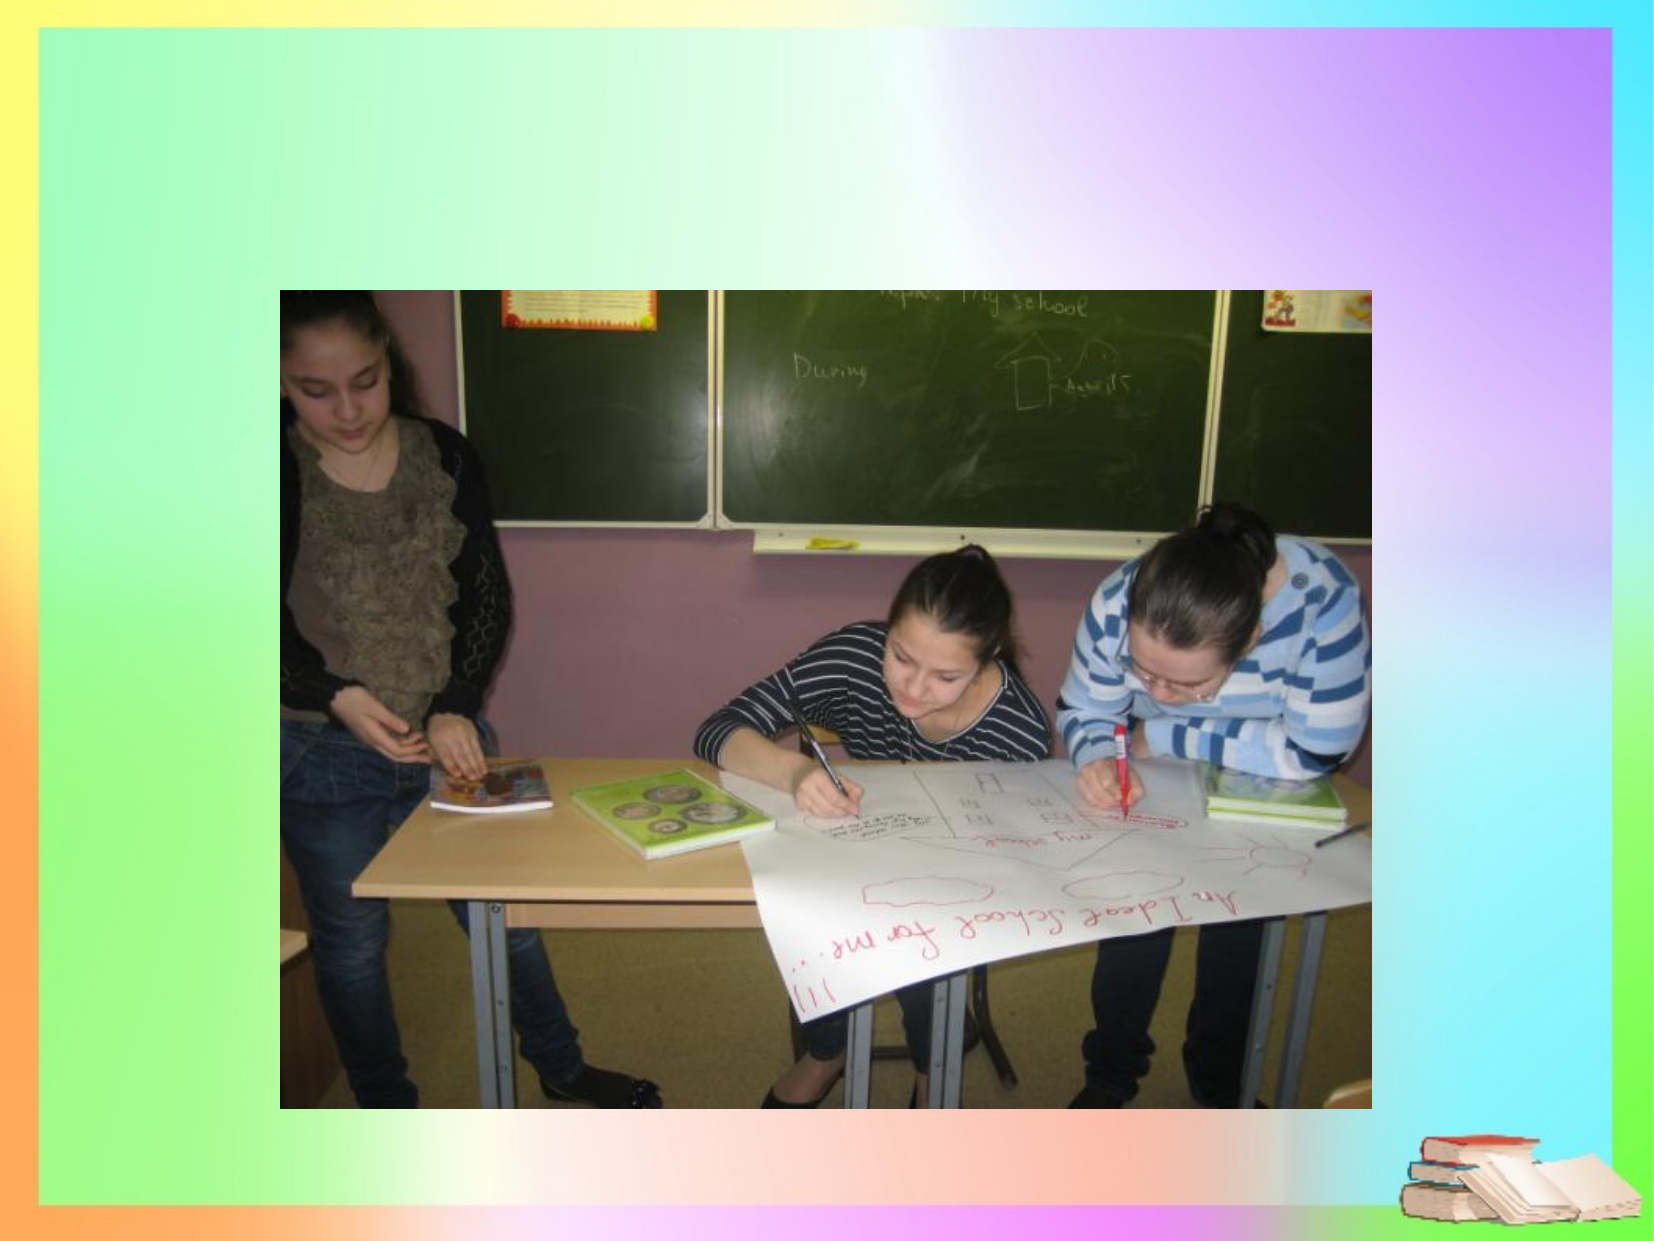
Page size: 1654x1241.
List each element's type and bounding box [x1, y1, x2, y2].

picture [0, 0, 1654, 1241]
list [280, 289, 1372, 1109]
